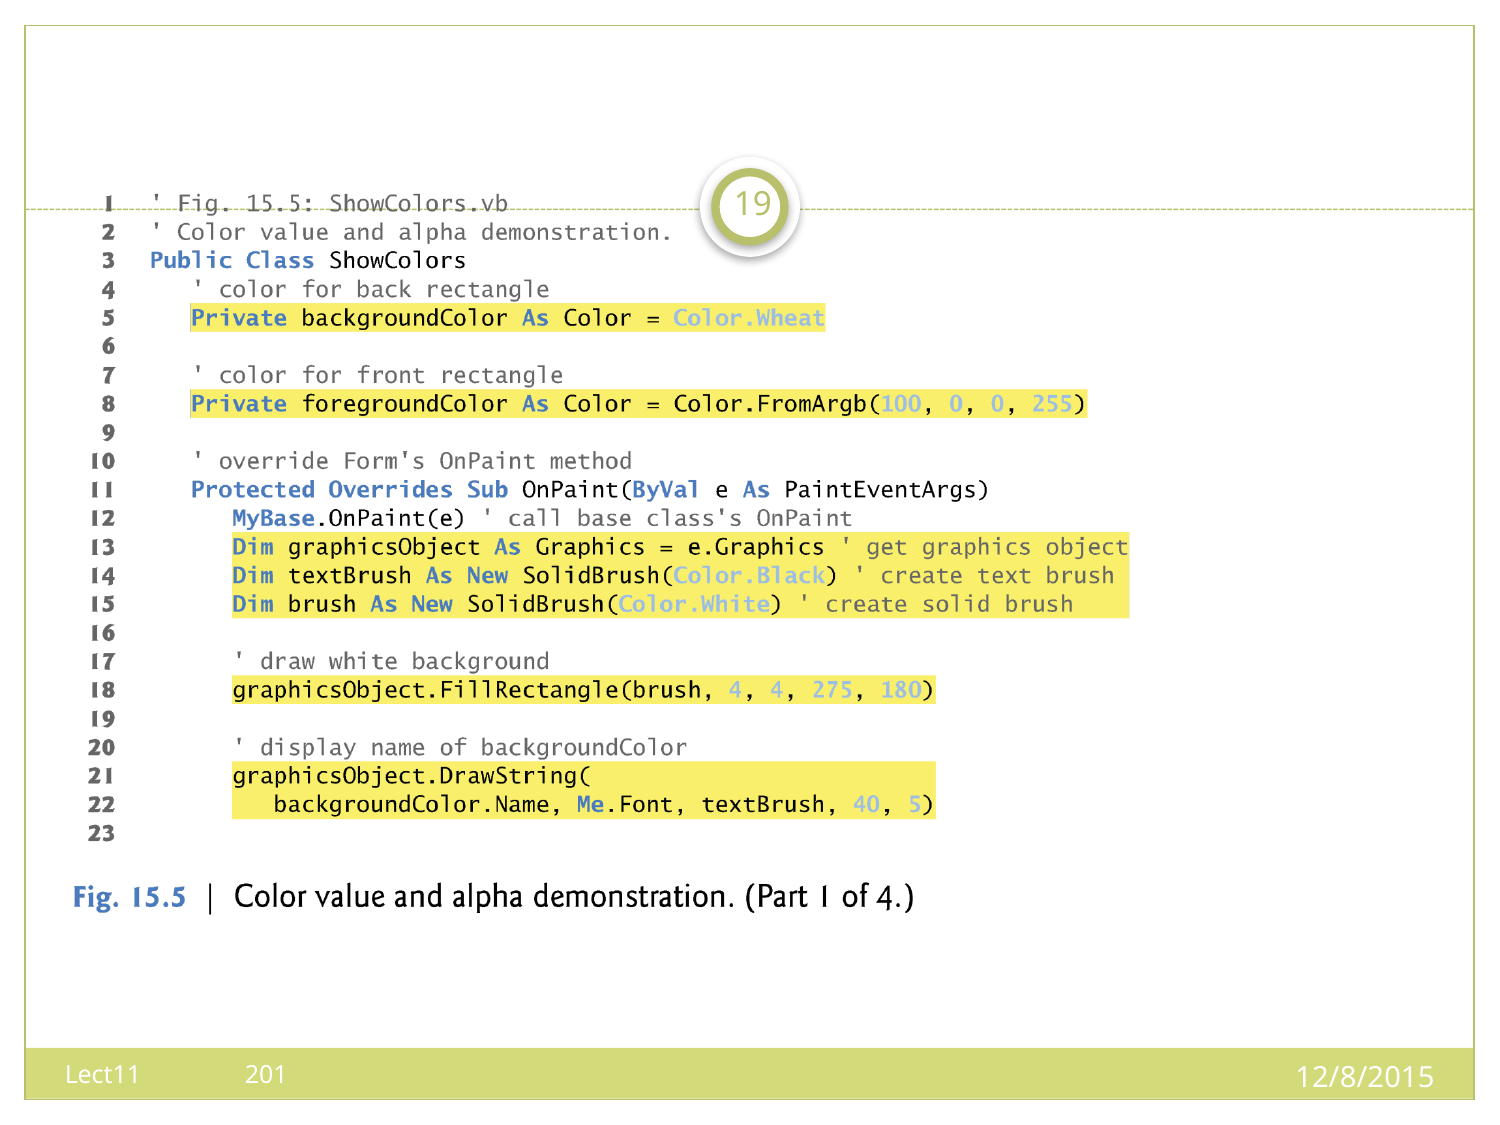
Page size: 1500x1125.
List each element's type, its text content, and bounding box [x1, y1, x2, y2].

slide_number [950, 1050, 1450, 1111]
picture [0, 106, 1500, 1018]
footer Lect11 201 [50, 1051, 638, 1112]
